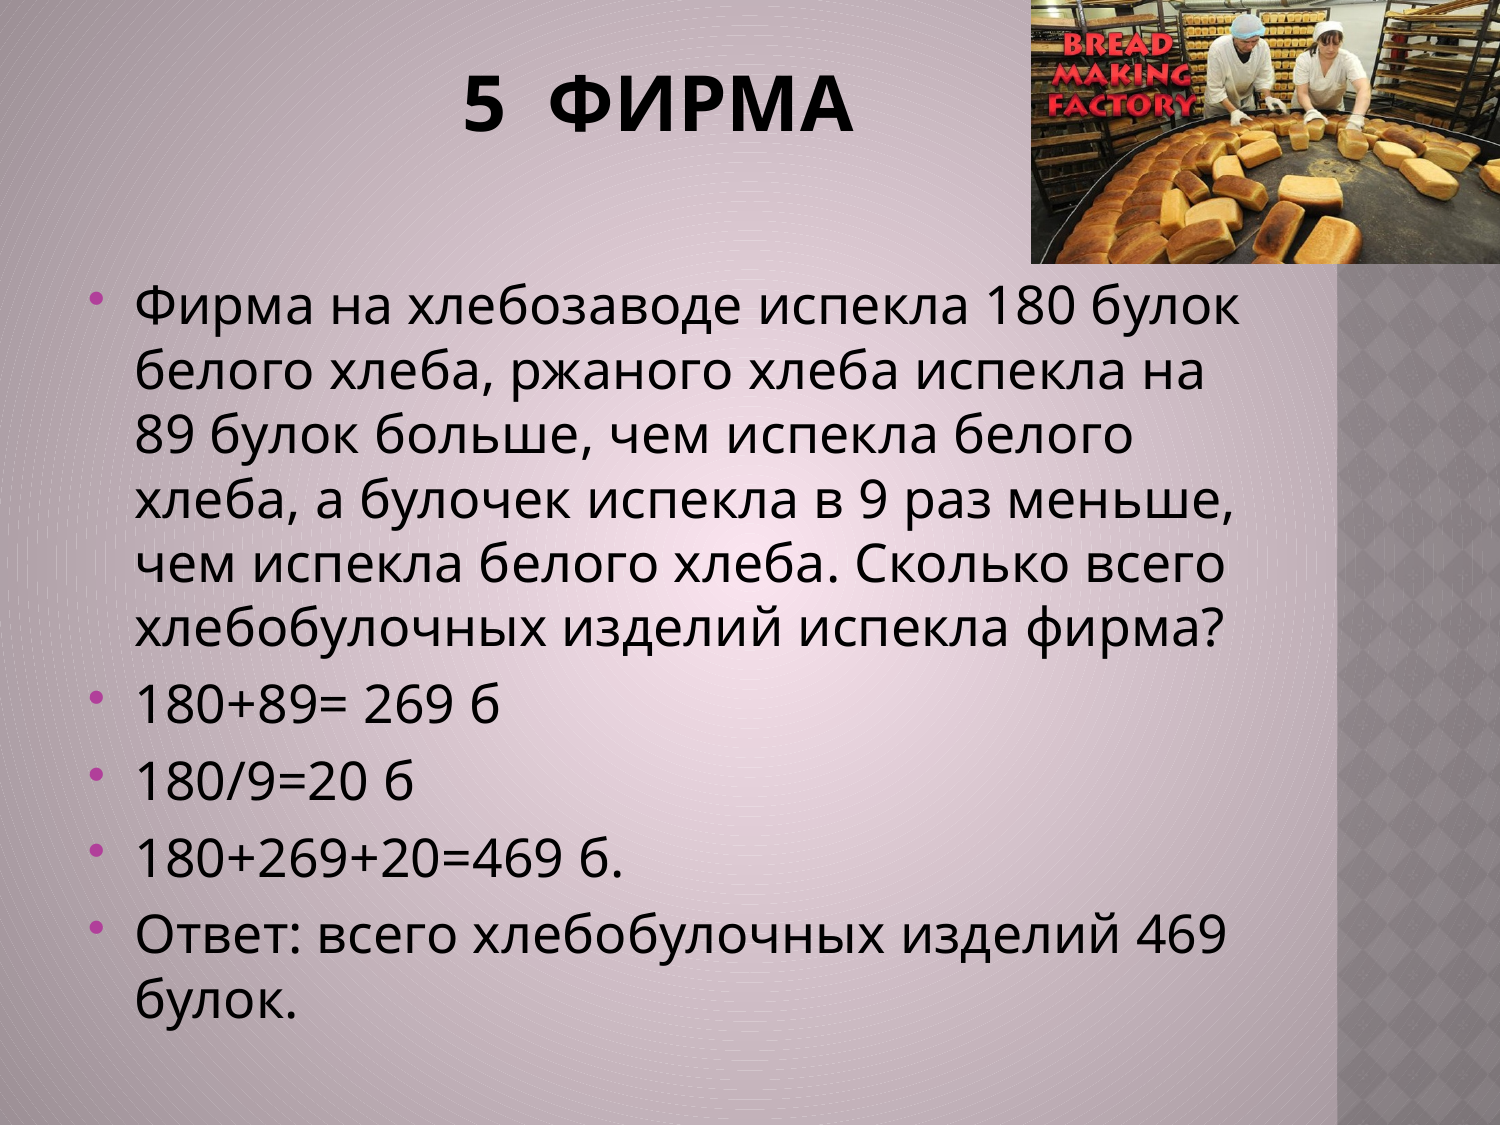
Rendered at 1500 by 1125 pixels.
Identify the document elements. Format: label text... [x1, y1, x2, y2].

picture [1031, 0, 1500, 264]
list Фирма на хлебозаводе испекла 180 булок белого хлеба, ржаного хлеба испекла на 89 булок больше, чем испекла белого хлеба, а булочек испекла в 9 раз меньше, чем испекла белого хлеба. Сколько всего хлебобулочных изделий испекла фирма? 180+89= 269 б 180/9=20 б 180+269+20=469 б. Ответ: всего хлебобулочных изделий 469 булок. [75, 264, 1263, 1059]
title 5 фирма [75, 52, 1024, 240]
